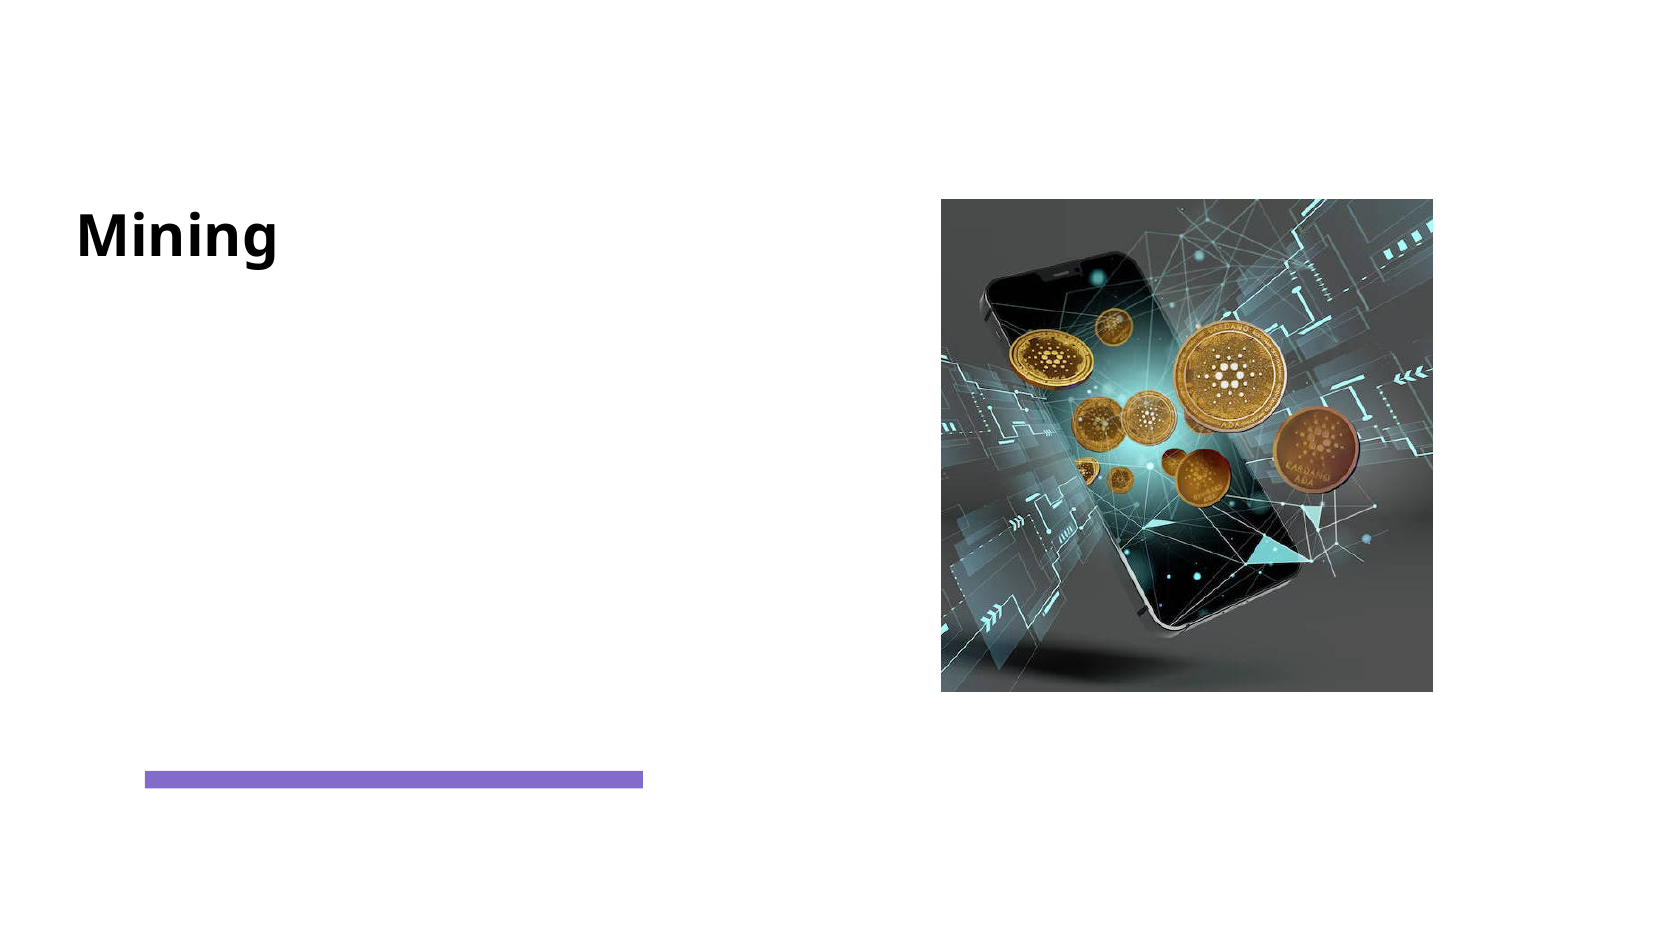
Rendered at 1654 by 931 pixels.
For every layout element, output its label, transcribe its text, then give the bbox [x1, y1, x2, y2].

picture [940, 199, 1433, 692]
title Mining [74, 176, 712, 290]
